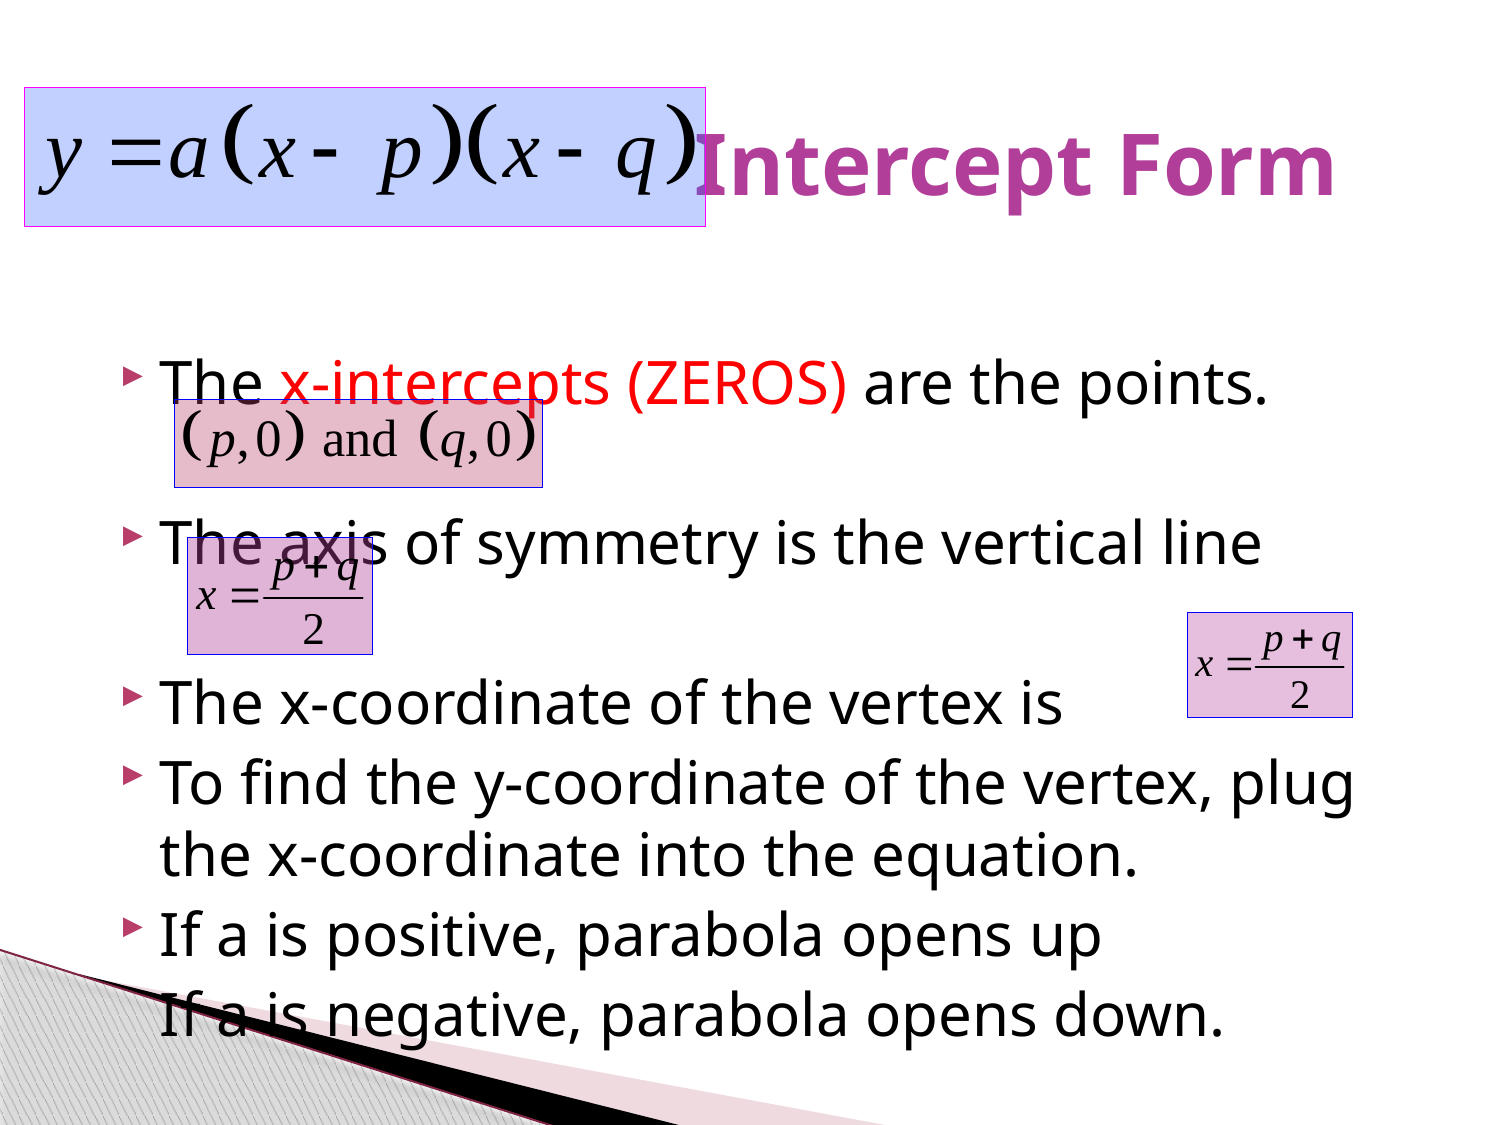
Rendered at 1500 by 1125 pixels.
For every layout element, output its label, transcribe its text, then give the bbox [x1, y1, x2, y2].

list The x-intercepts (ZEROS) are the points. The axis of symmetry is the vertical line The x-coordinate of the vertex is To find the y-coordinate of the vertex, plug the x-coordinate into the equation. If a is positive, parabola opens up If a is negative, parabola opens down. [87, 262, 1438, 1063]
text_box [174, 399, 543, 488]
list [1187, 612, 1354, 718]
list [187, 537, 374, 656]
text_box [24, 87, 706, 227]
title Intercept Form [75, 47, 1425, 275]
